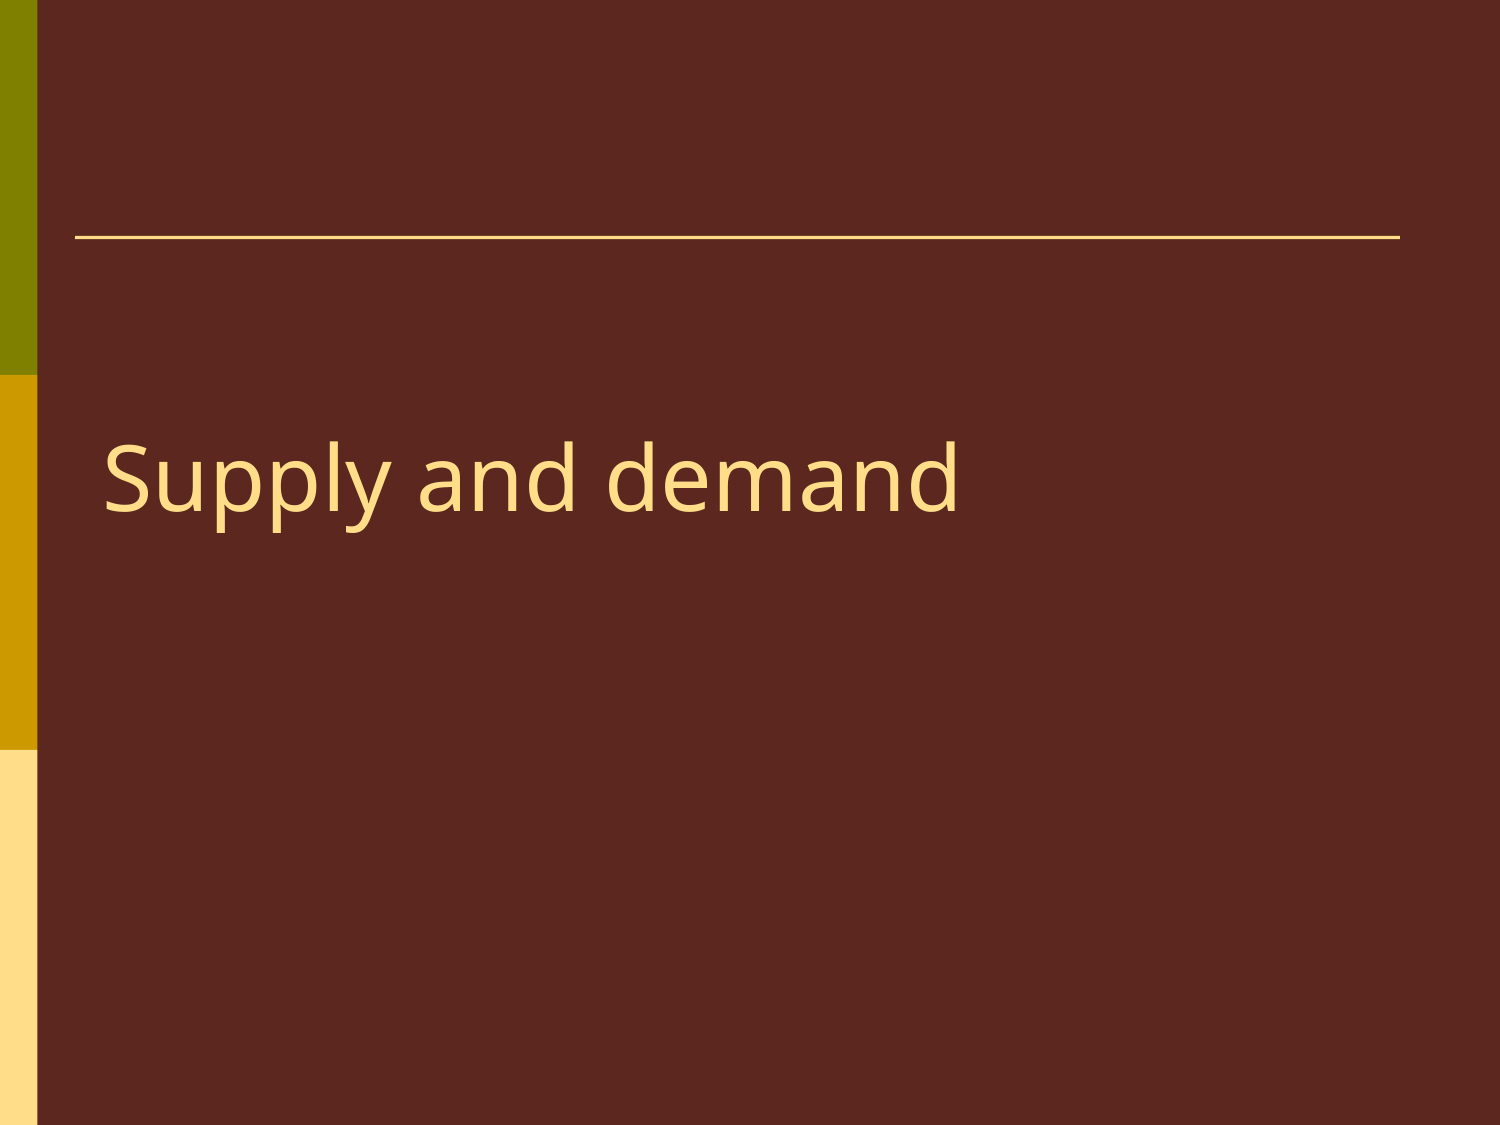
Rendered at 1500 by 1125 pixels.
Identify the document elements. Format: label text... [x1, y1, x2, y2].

title Supply and demand [87, 350, 1438, 538]
